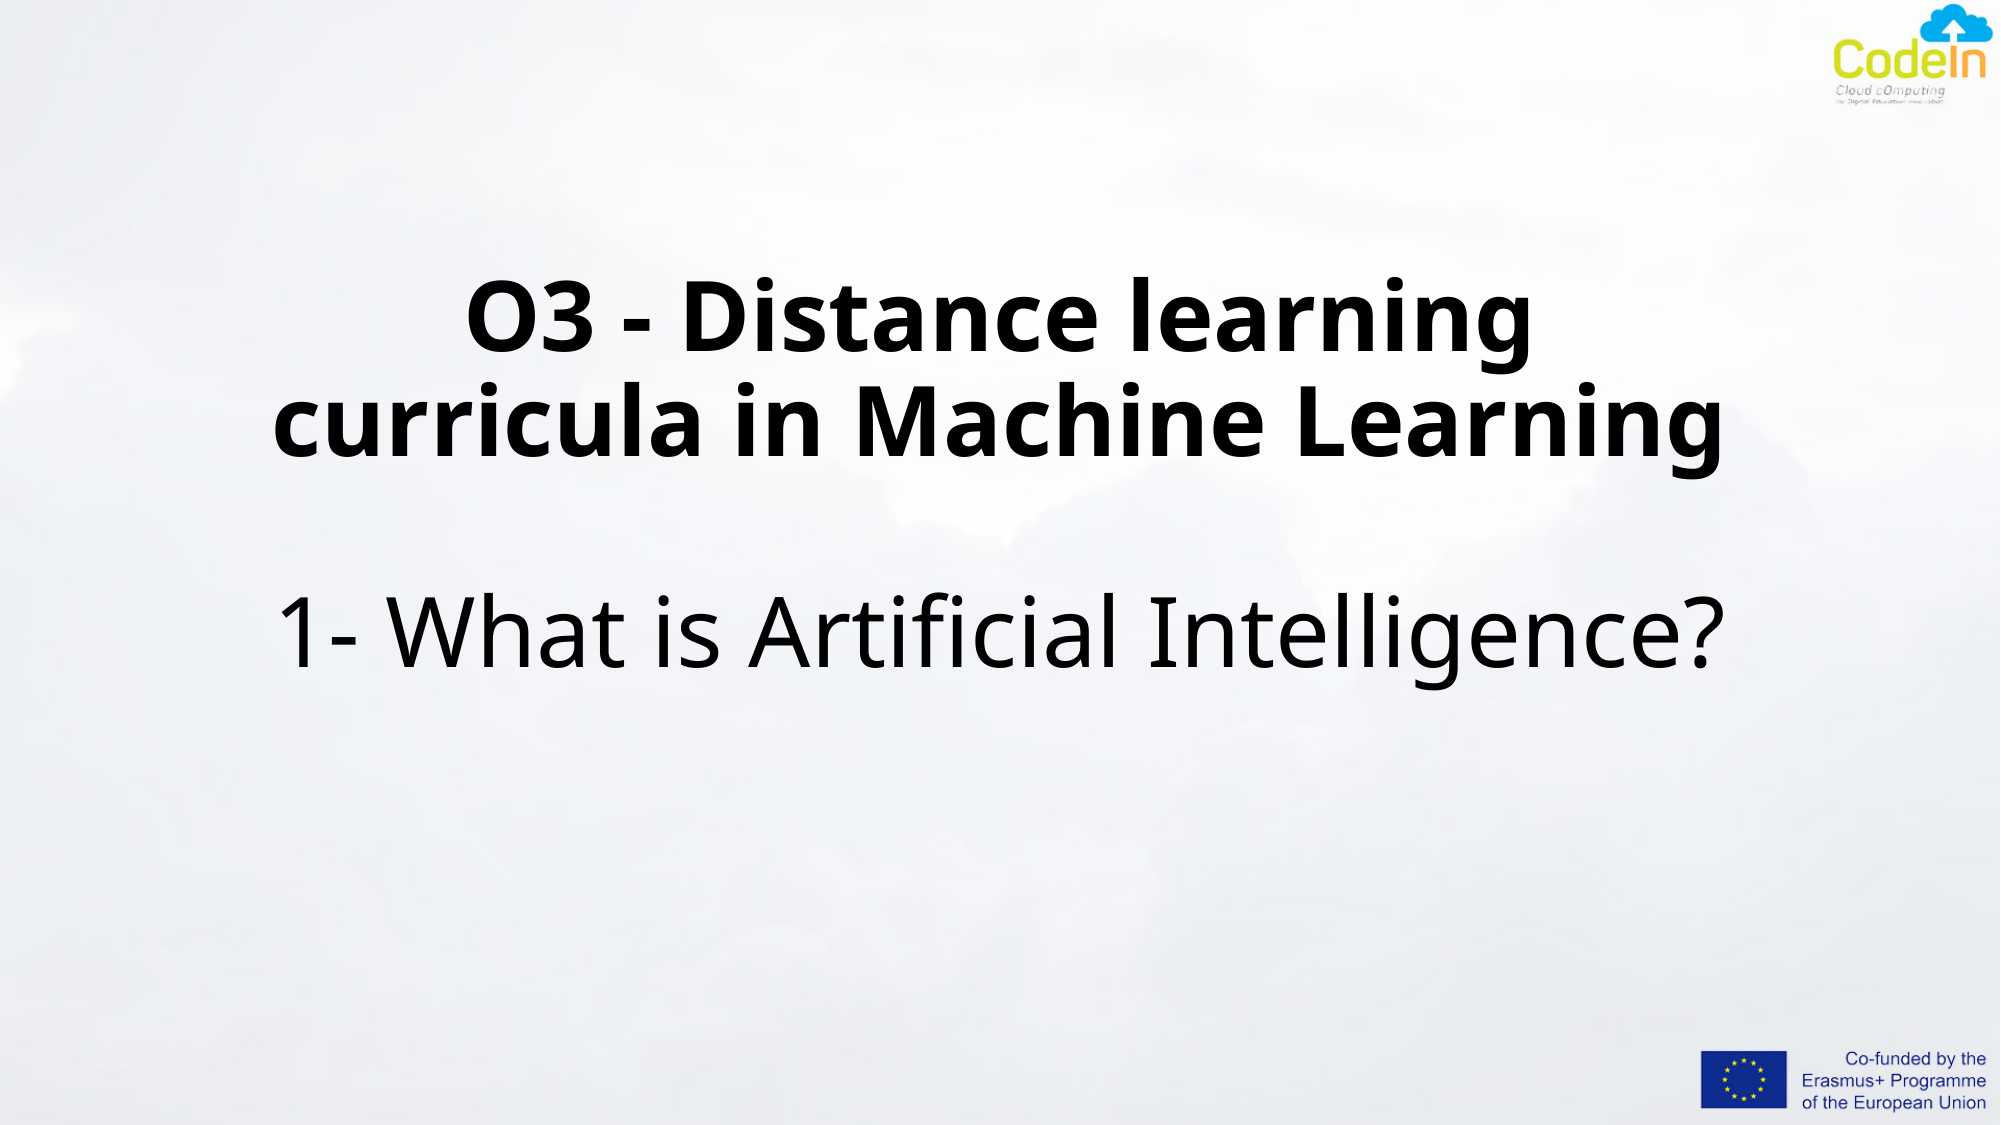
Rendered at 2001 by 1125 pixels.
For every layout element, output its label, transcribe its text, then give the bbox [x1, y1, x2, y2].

title O3 - Distance learning curricula in Machine Learning 1- What is Artificial Intelligence? [249, 192, 1750, 696]
picture [0, 0, 2001, 1125]
